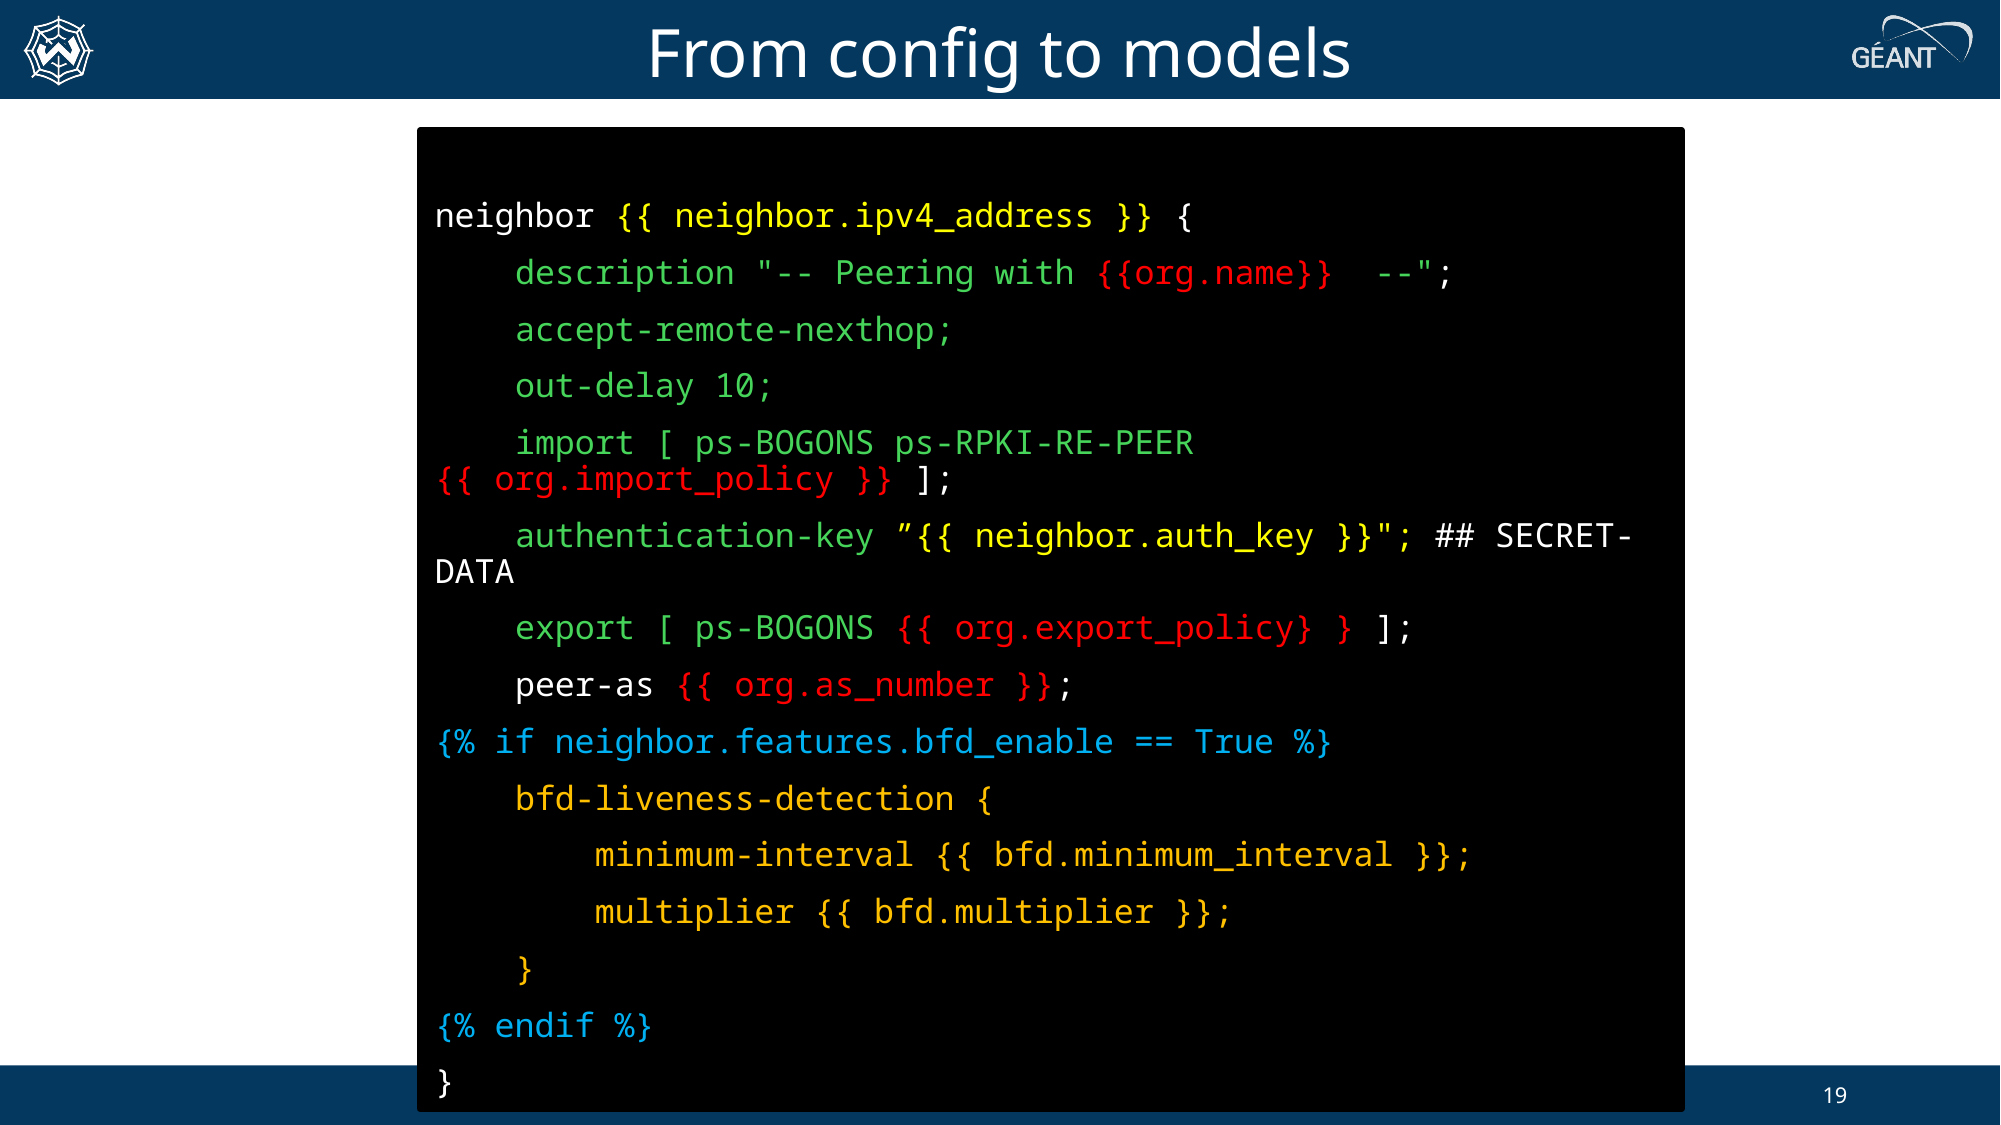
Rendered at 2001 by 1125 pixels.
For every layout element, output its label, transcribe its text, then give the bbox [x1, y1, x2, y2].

title From config to models [301, 0, 1699, 112]
slide_number 19 [1412, 1082, 1863, 1110]
picture [1852, 15, 1973, 69]
list neighbor {{ neighbor.ipv4_address }} { description "-- Peering with {{org.name}} --"; accept-remote-nexthop; out-delay 10; import [ ps-BOGONS ps-RPKI-RE-PEER {{ org.import_policy }} ]; authentication-key ”{{ neighbor.auth_key }}"; ## SECRET-DATA export [ ps-BOGONS {{ org.export_policy} } ]; peer-as {{ org.as_number }}; {% if neighbor.features.bfd_enable == True %} bfd-liveness-detection { minimum-interval {{ bfd.minimum_interval }}; multiplier {{ bfd.multiplier }}; } {% endif %} } [419, 130, 1682, 1109]
picture [0, 0, 117, 109]
